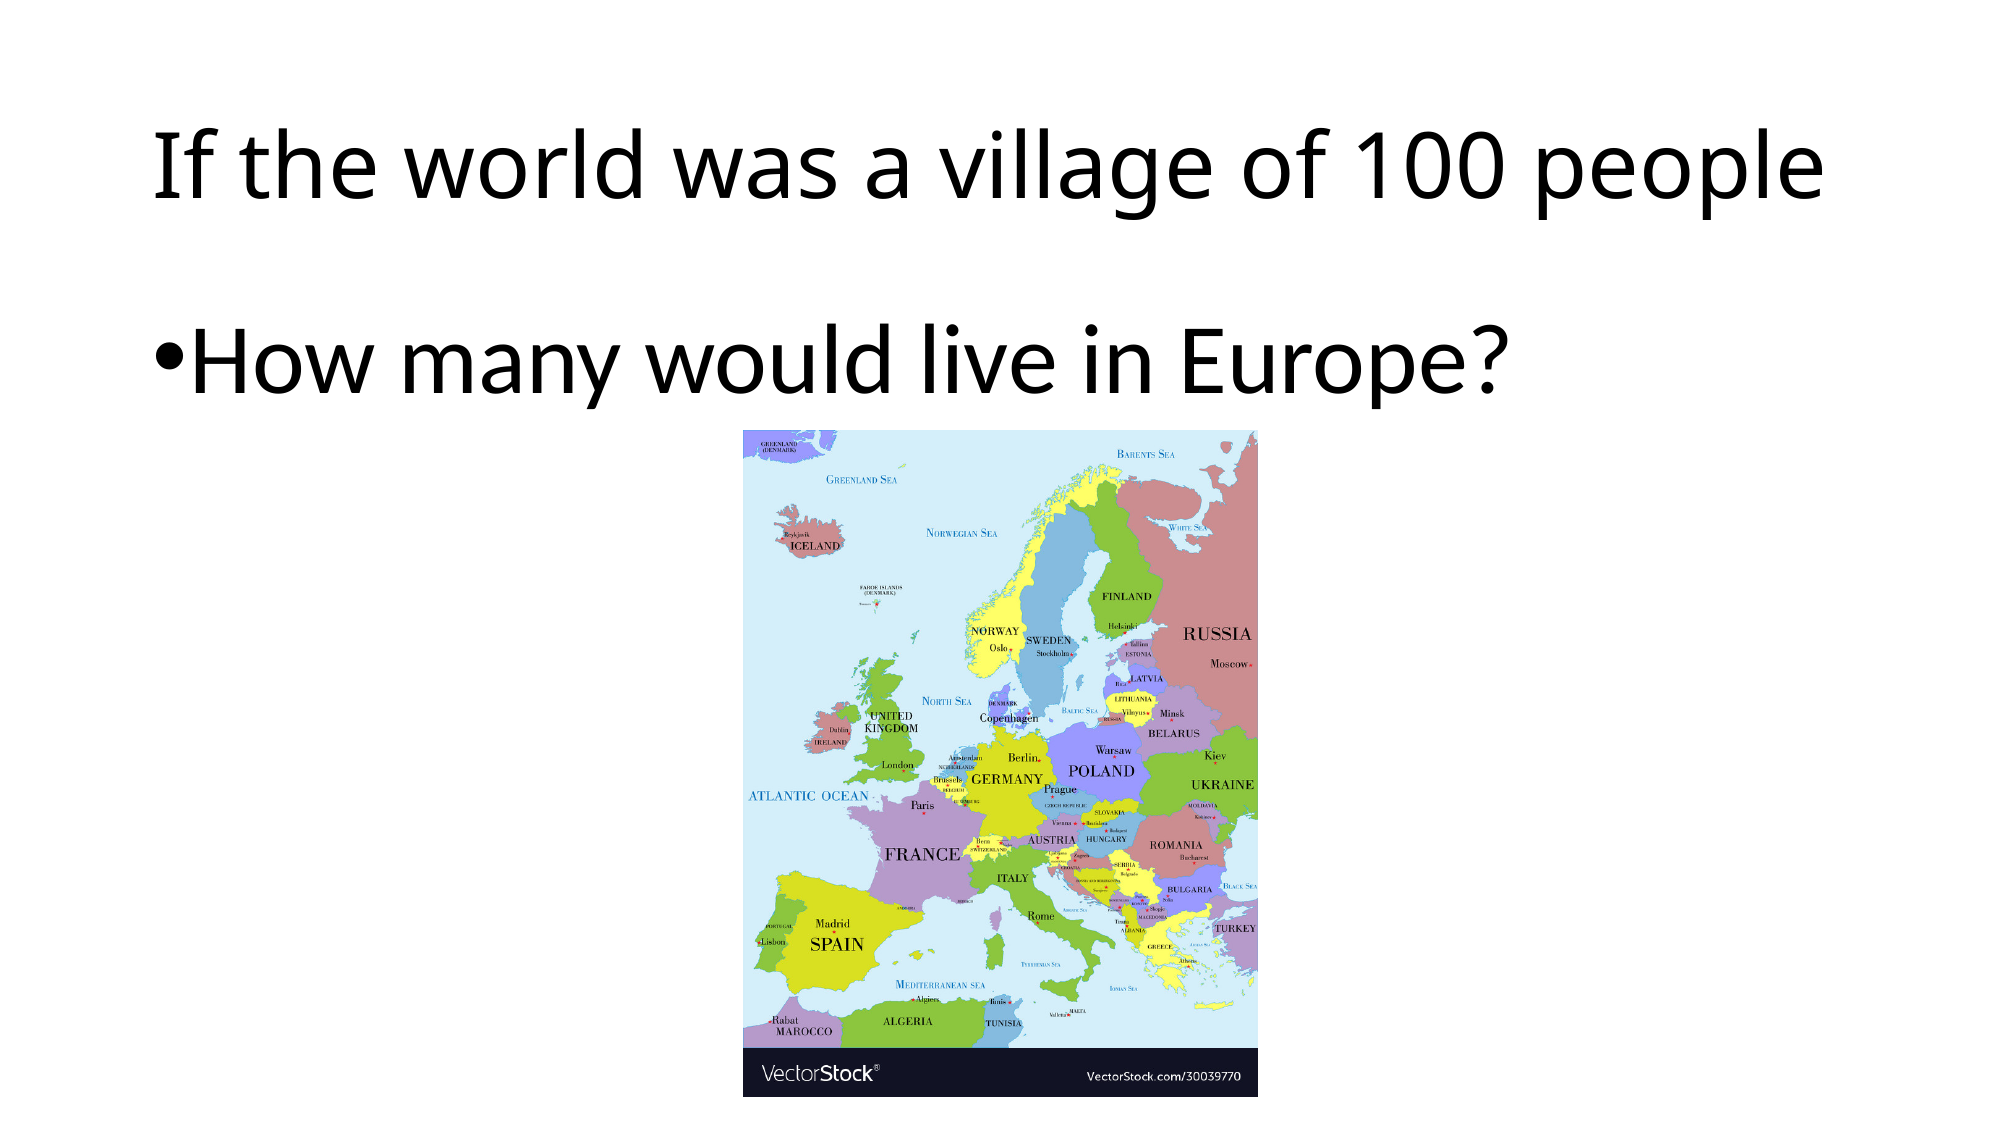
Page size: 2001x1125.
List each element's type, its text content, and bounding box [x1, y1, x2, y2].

list How many would live in Europe? [137, 299, 1863, 1014]
picture [743, 430, 1258, 1097]
title If the world was a village of 100 people [137, 59, 1863, 278]
